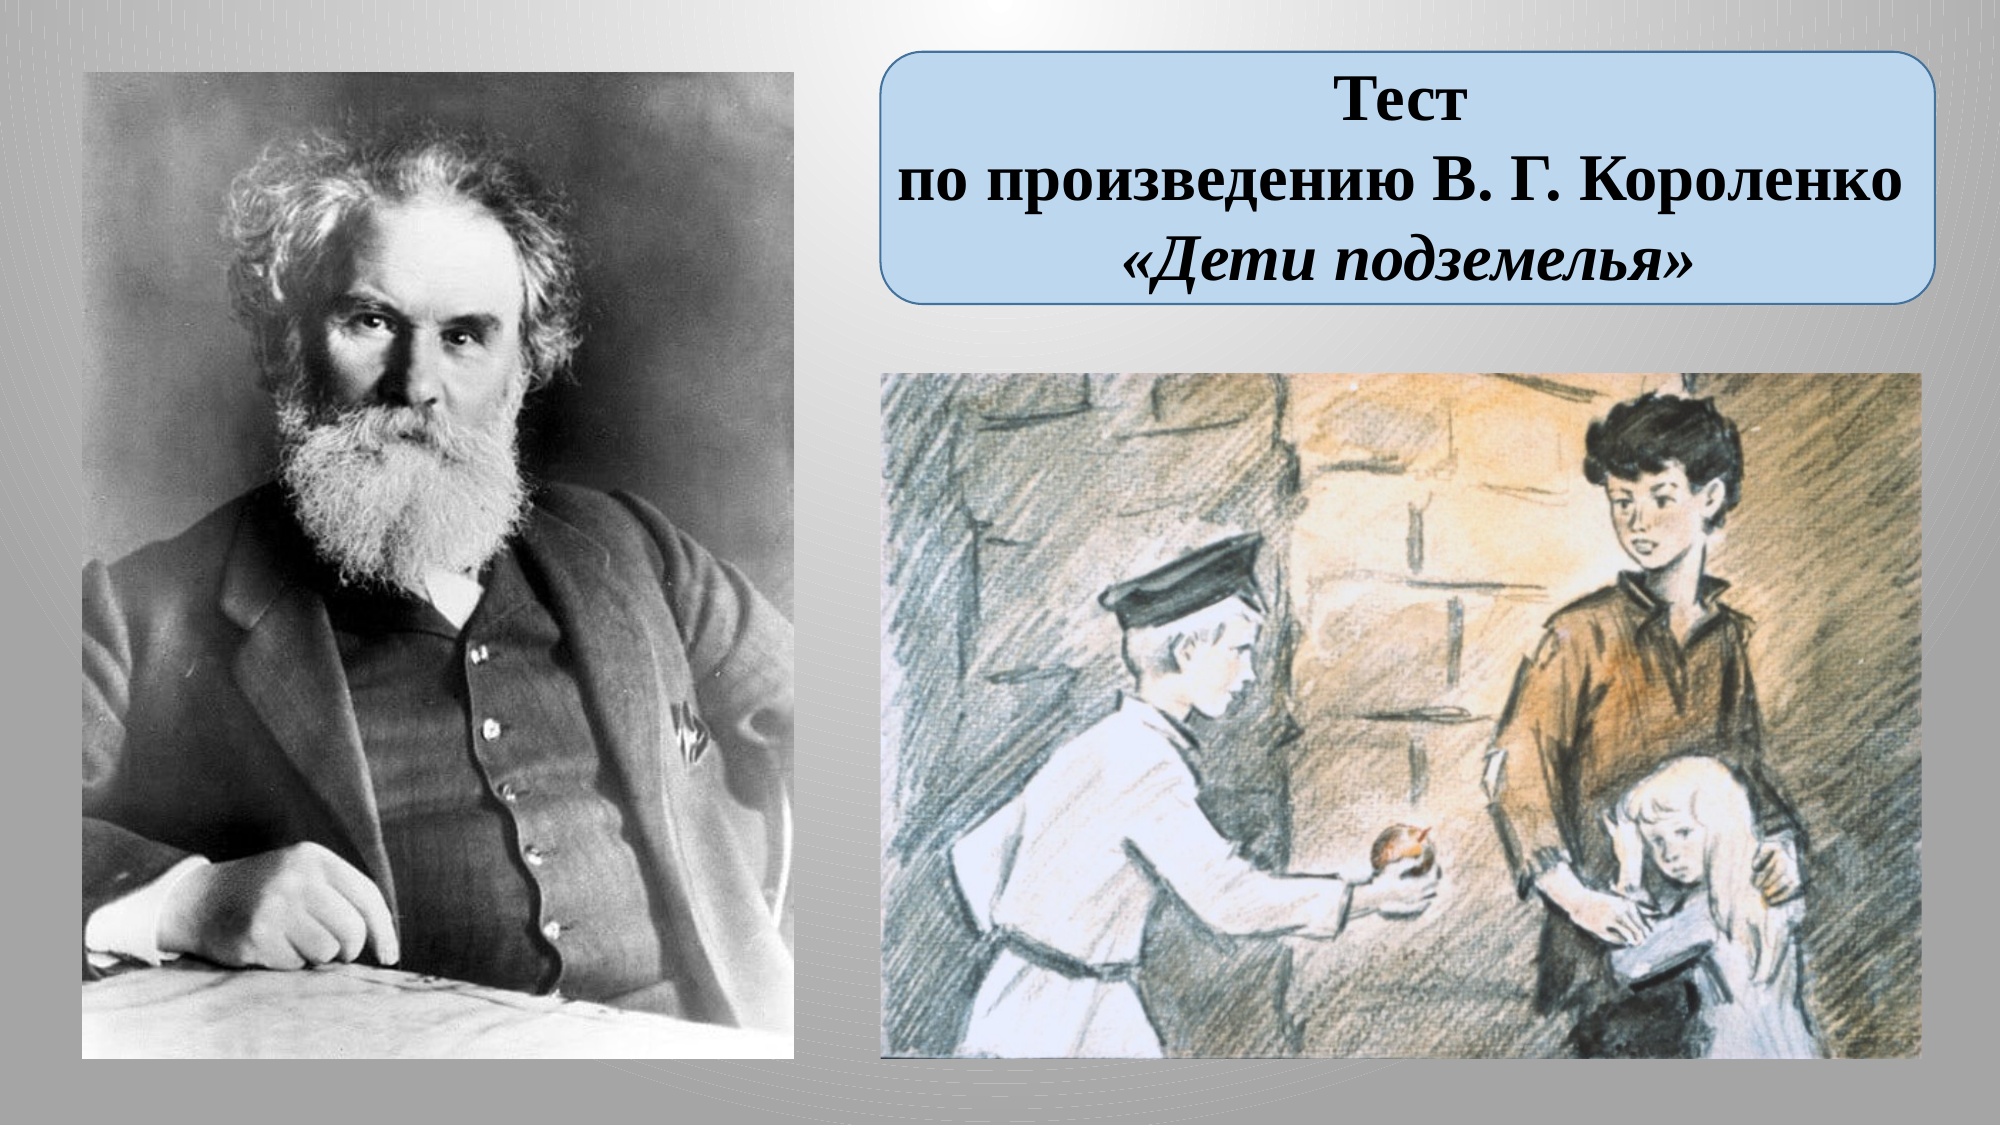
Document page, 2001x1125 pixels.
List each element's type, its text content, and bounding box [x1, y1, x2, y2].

picture [82, 72, 794, 1059]
picture [880, 373, 1922, 1059]
text_box Тест по произведению В. Г. Короленко «Дети подземелья» [868, 46, 1951, 302]
text_box [906, 302, 1909, 306]
